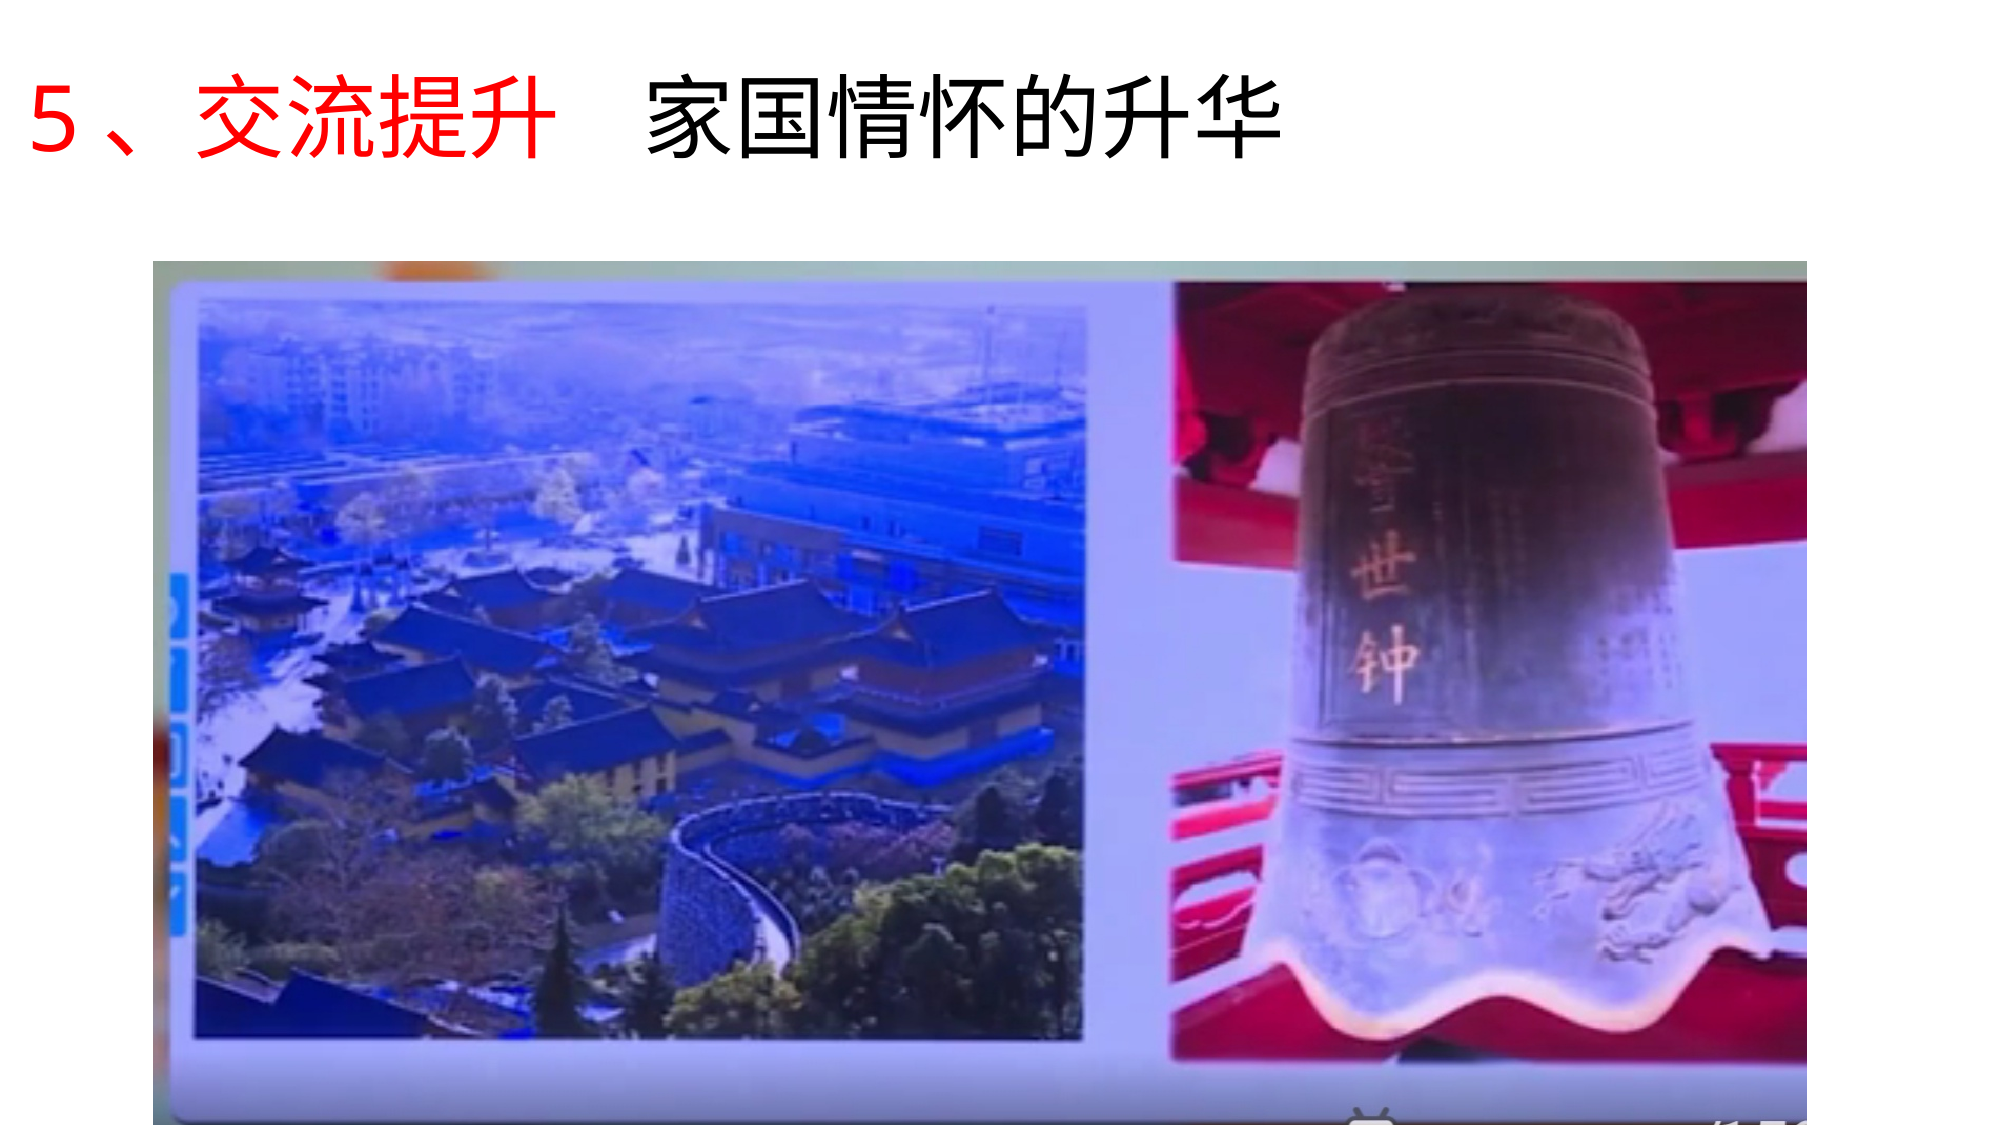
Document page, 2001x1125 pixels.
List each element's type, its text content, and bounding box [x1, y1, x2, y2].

title 5、交流提升 家国情怀的升华 [12, 13, 1738, 231]
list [153, 261, 1807, 1125]
